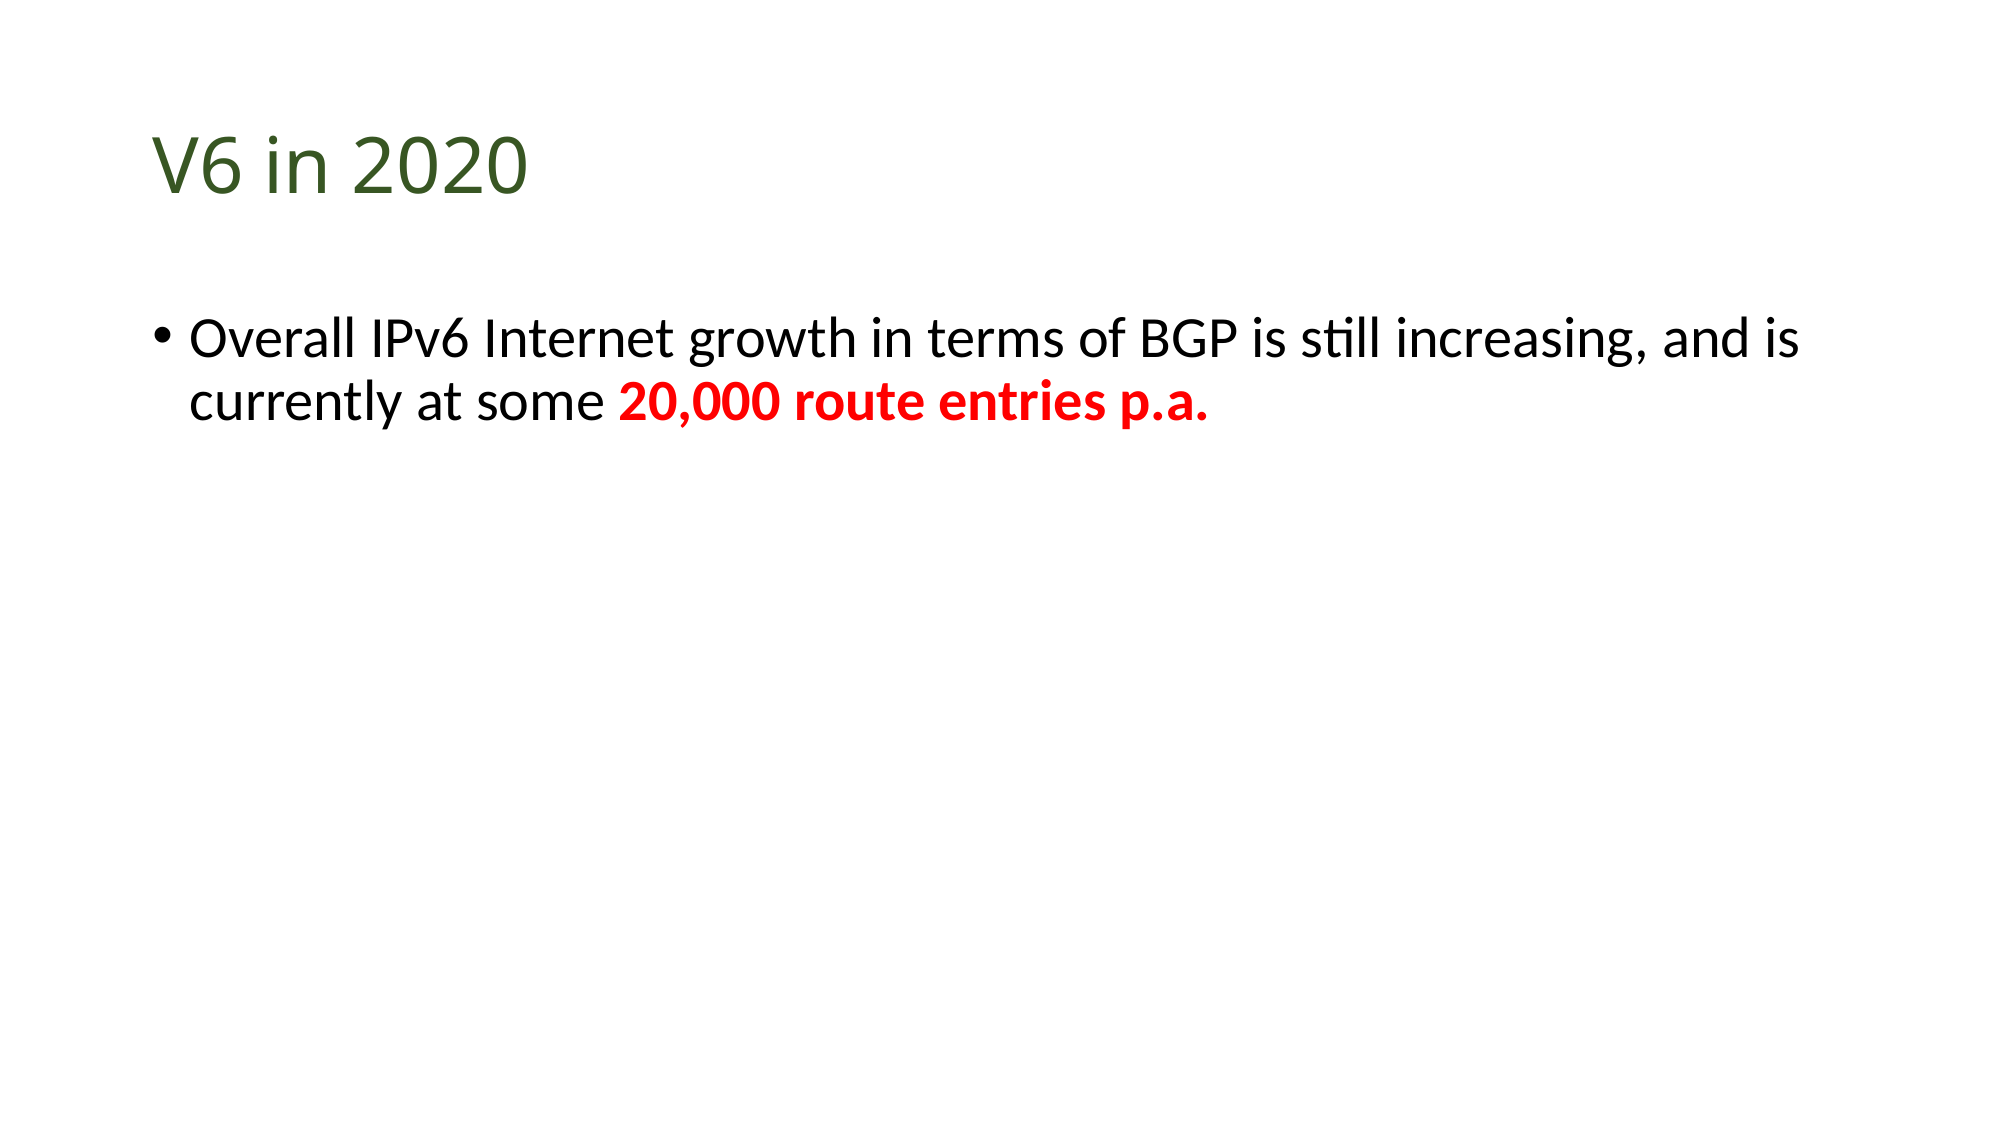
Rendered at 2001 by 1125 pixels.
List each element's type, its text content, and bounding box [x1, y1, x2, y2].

title V6 in 2020 [137, 59, 1863, 278]
list Overall IPv6 Internet growth in terms of BGP is still increasing, and is currently at some 20,000 route entries p.a. [137, 299, 1863, 1014]
